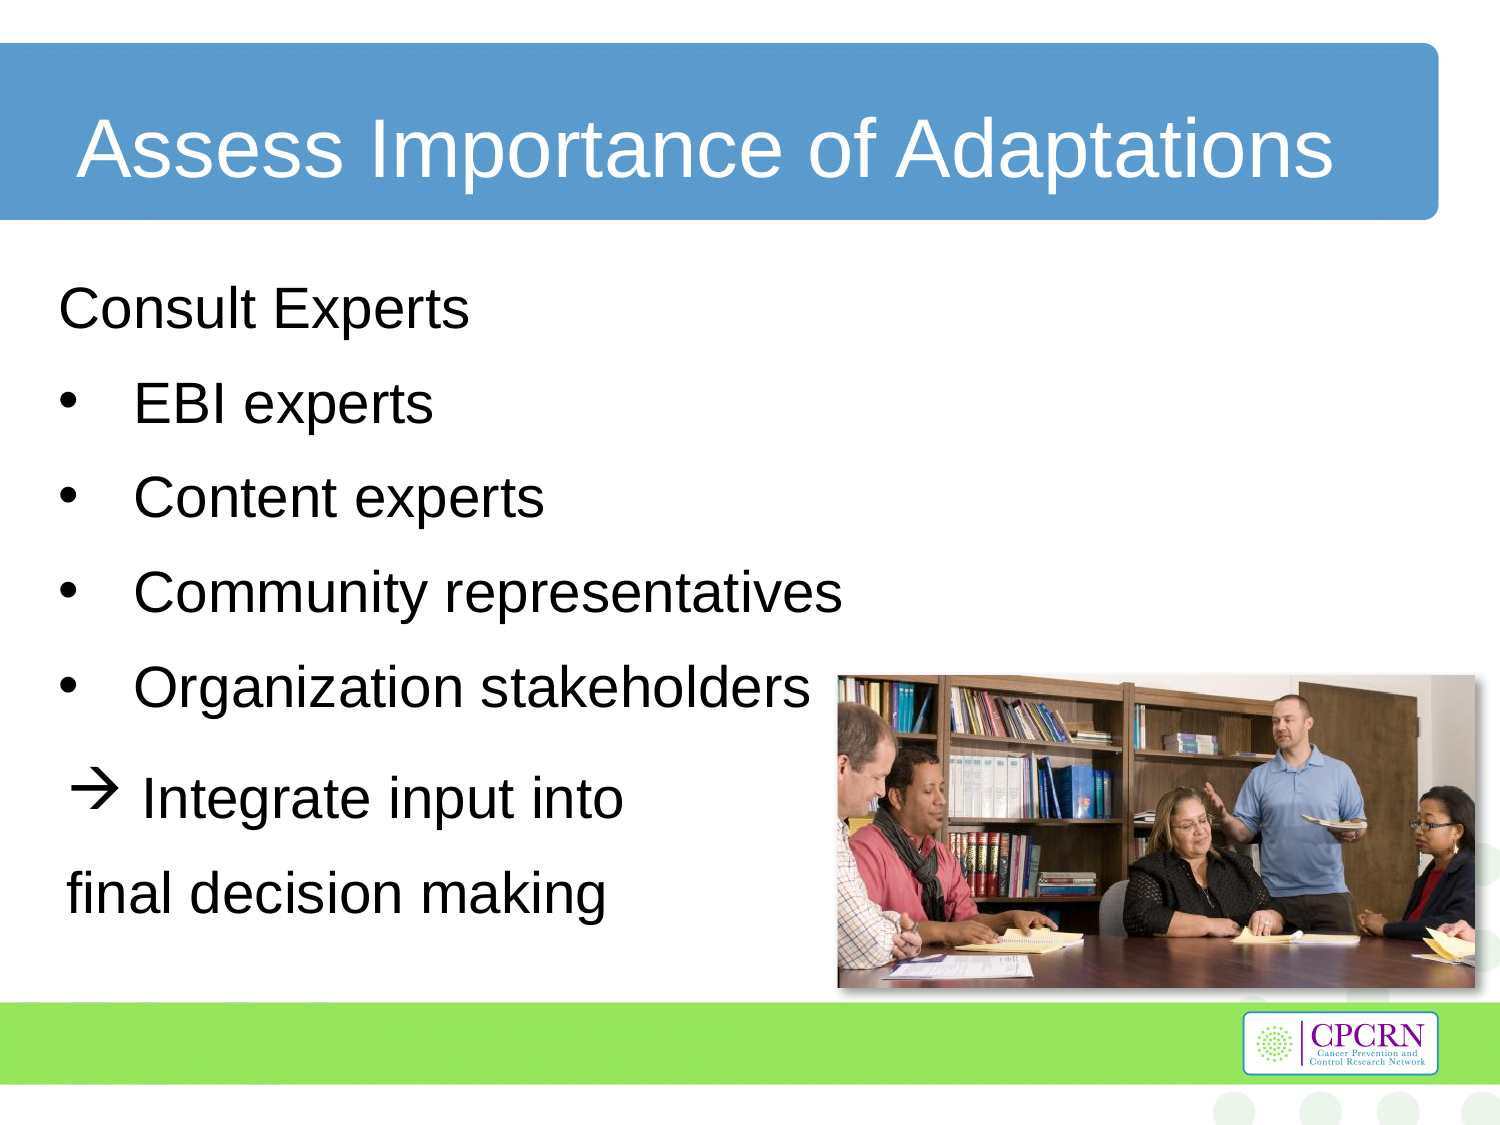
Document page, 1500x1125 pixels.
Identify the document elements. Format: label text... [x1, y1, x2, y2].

title Assess Importance of Adaptations [0, 50, 1425, 239]
list Consult Experts EBI experts Content experts Community representatives Organization stakeholders [43, 262, 1369, 1005]
text_box Integrate input into final decision making [51, 752, 658, 933]
picture [0, 0, 1500, 1125]
